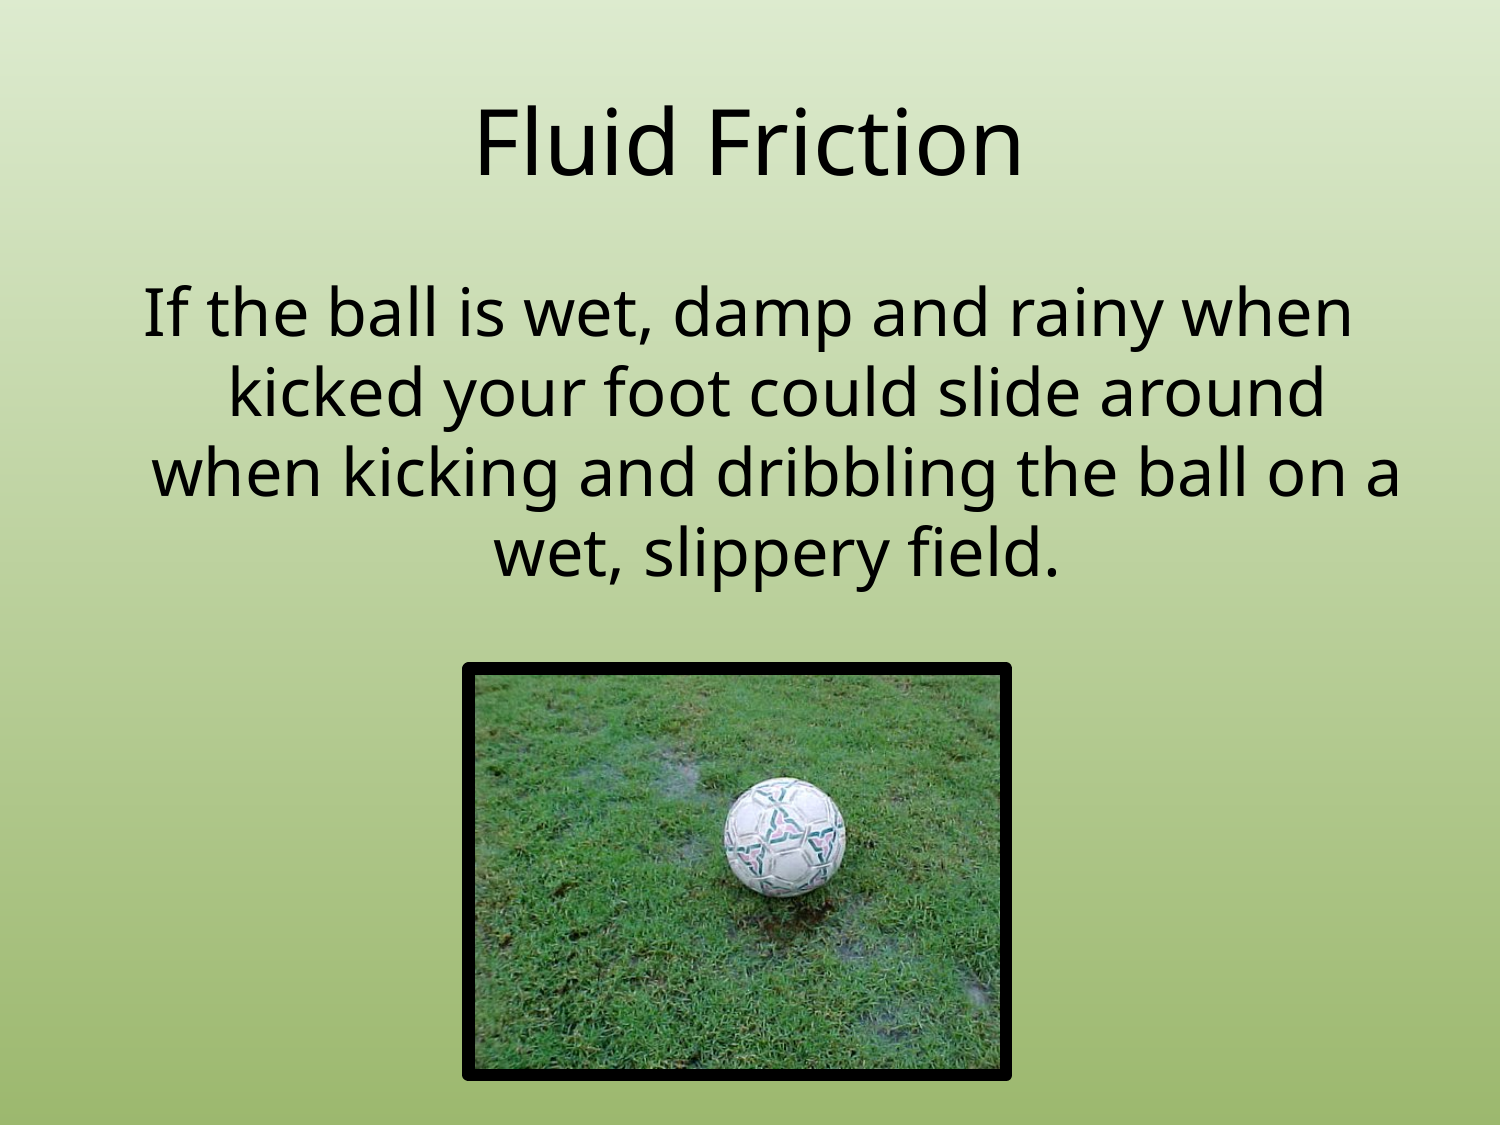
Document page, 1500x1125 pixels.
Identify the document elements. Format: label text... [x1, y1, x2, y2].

picture [474, 674, 1001, 1069]
list If the ball is wet, damp and rainy when kicked your foot could slide around when kicking and dribbling the ball on a wet, slippery field. [75, 262, 1425, 1005]
title Fluid Friction [75, 45, 1425, 233]
